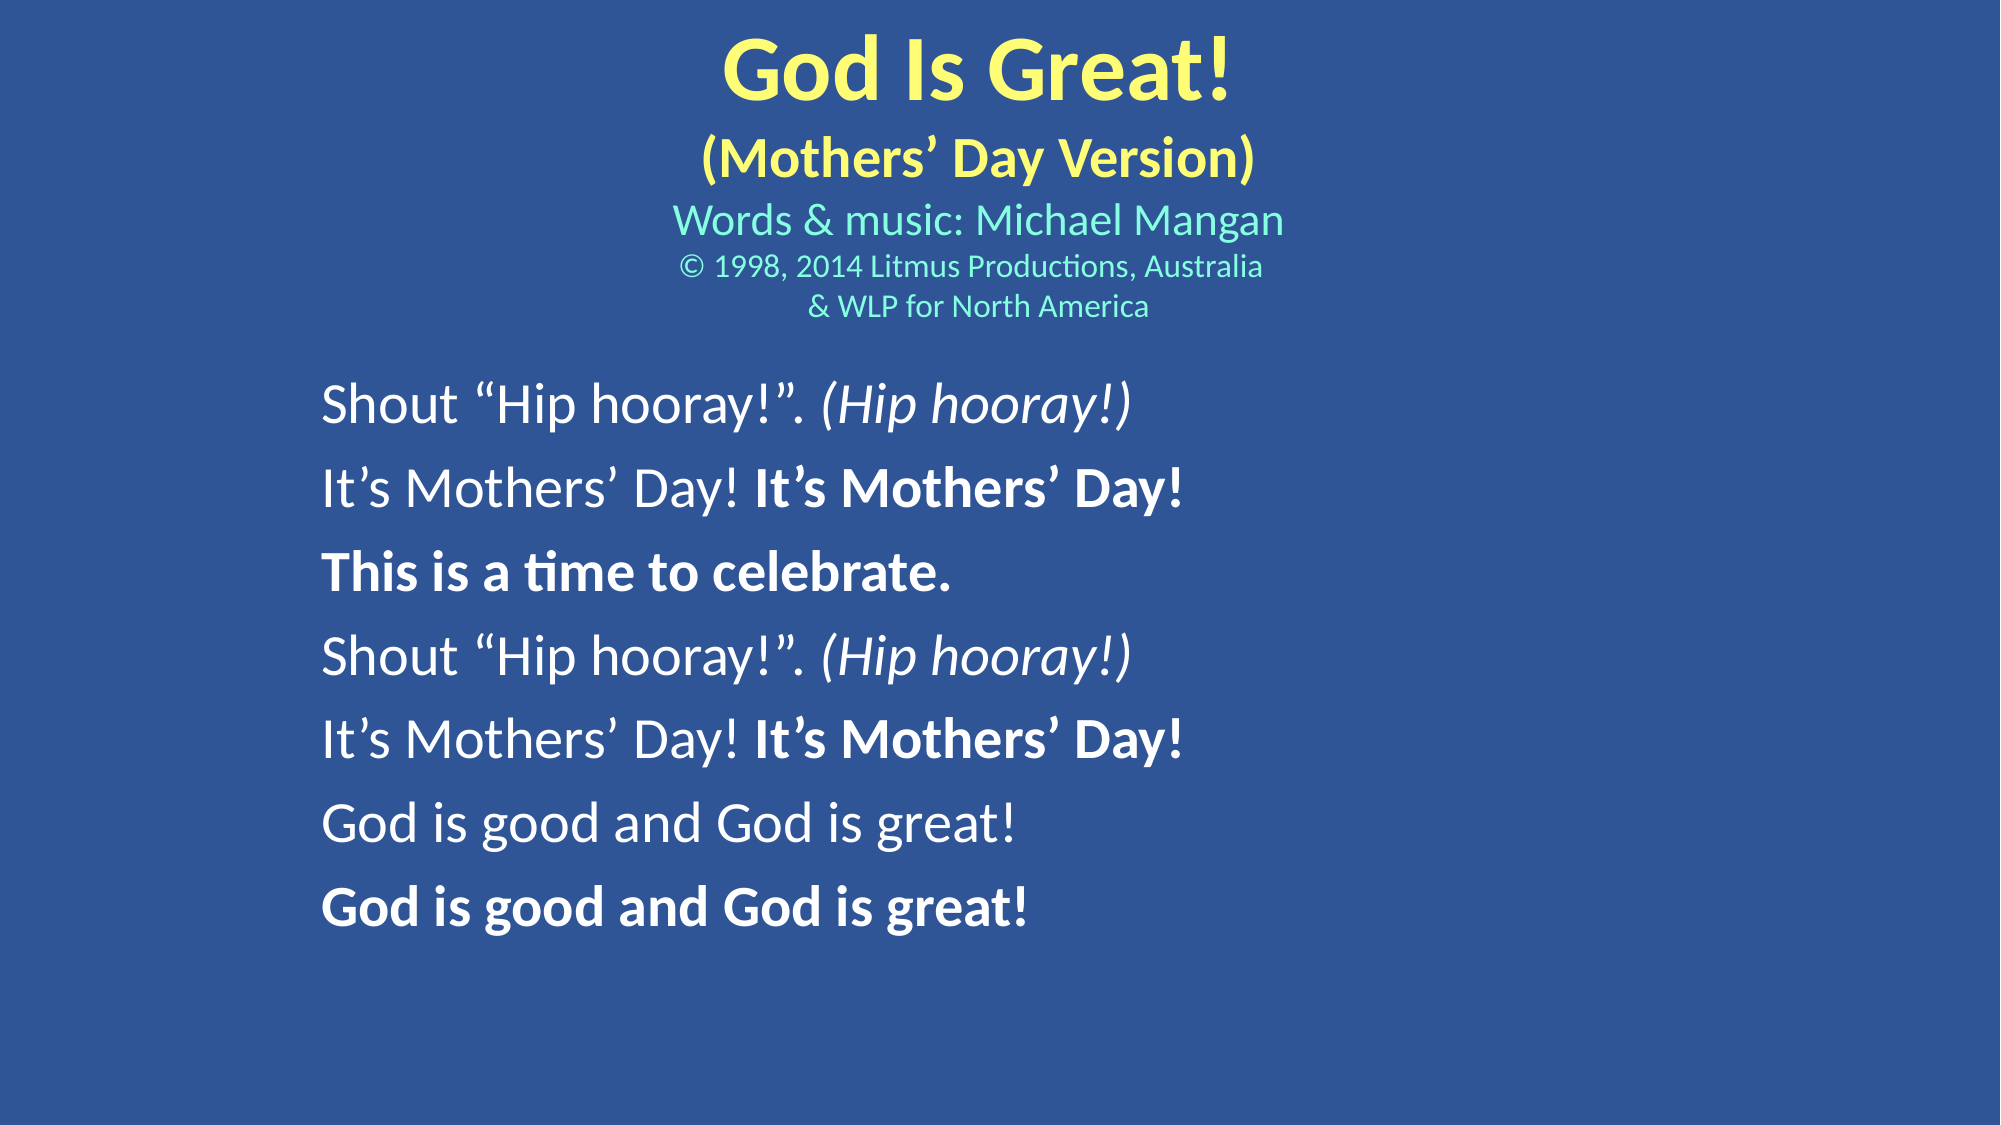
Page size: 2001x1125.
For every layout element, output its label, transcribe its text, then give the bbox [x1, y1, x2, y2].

list Shout “Hip hooray!”. (Hip hooray!) It’s Mothers’ Day! It’s Mothers’ Day! This is a time to celebrate. Shout “Hip hooray!”. (Hip hooray!) It’s Mothers’ Day! It’s Mothers’ Day! God is good and God is great! God is good and God is great! [306, 365, 1694, 968]
text_box God Is Great! (Mothers’ Day Version) Words & music: Michael Mangan © 1998, 2014 Litmus Productions, Australia & WLP for North America [291, 0, 1667, 345]
